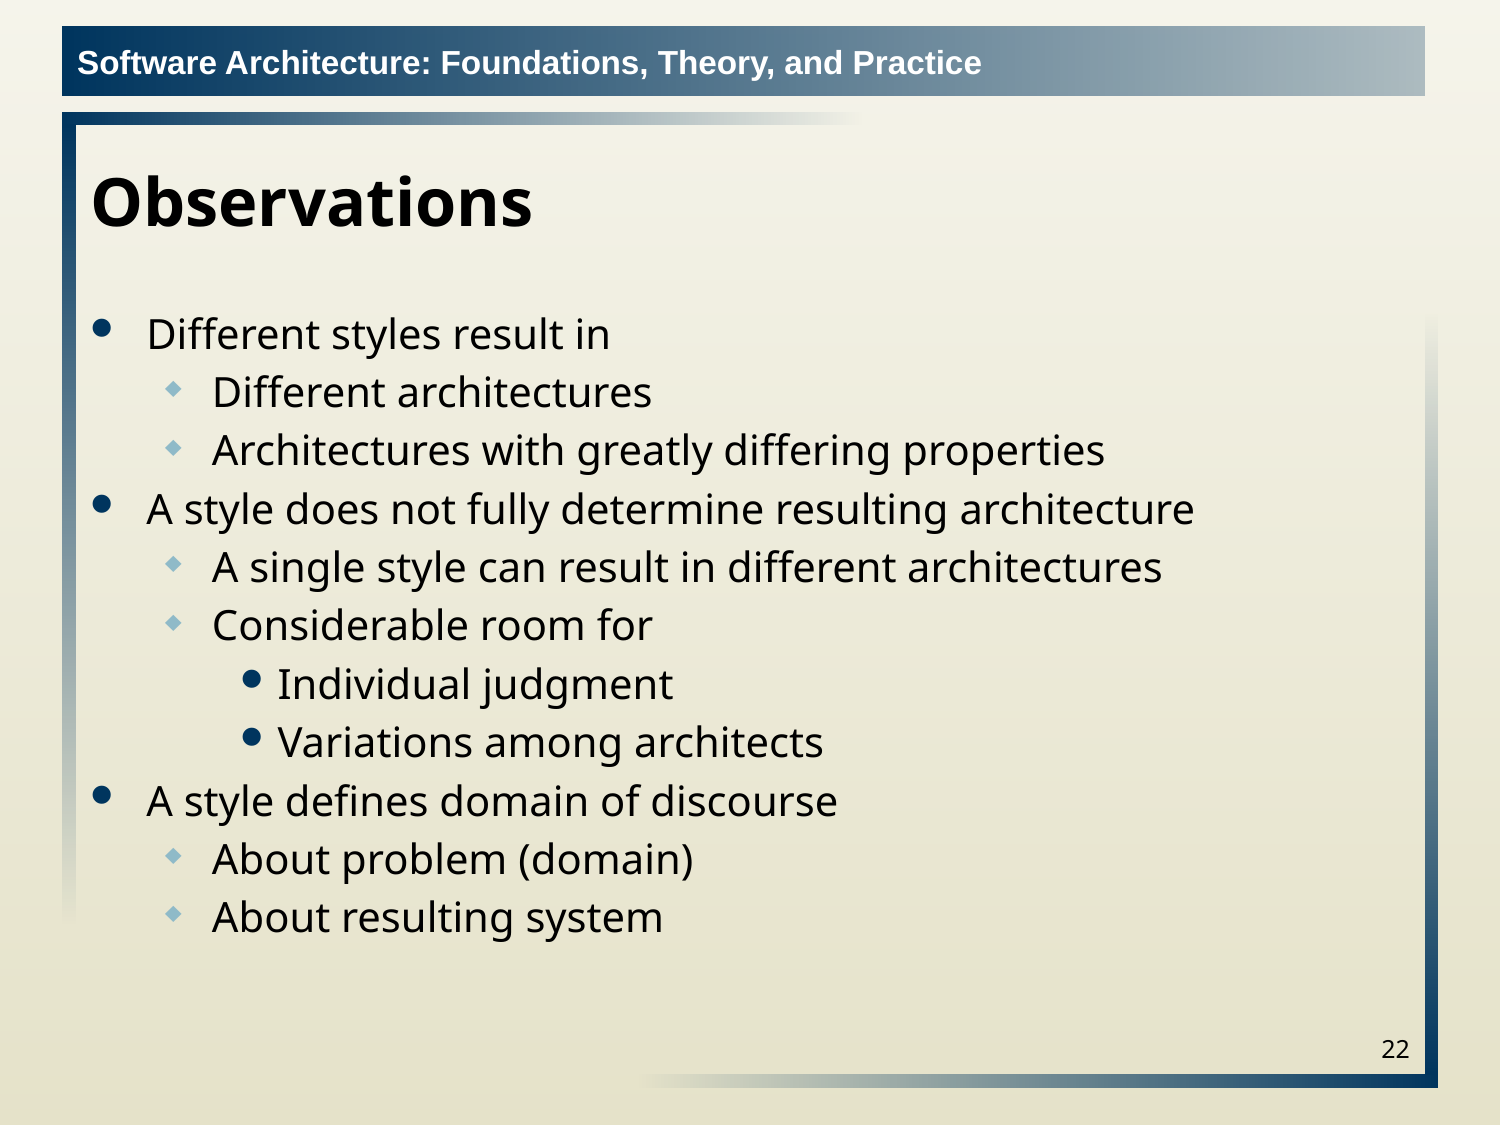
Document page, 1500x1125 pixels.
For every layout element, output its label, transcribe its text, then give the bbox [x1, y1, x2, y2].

slide_number 22 [1074, 999, 1426, 1076]
title Observations [75, 125, 1425, 275]
list Different styles result in Different architectures Architectures with greatly differing properties A style does not fully determine resulting architecture A single style can result in different architectures Considerable room for Individual judgment Variations among architects A style defines domain of discourse About problem (domain) About resulting system [75, 299, 1425, 988]
